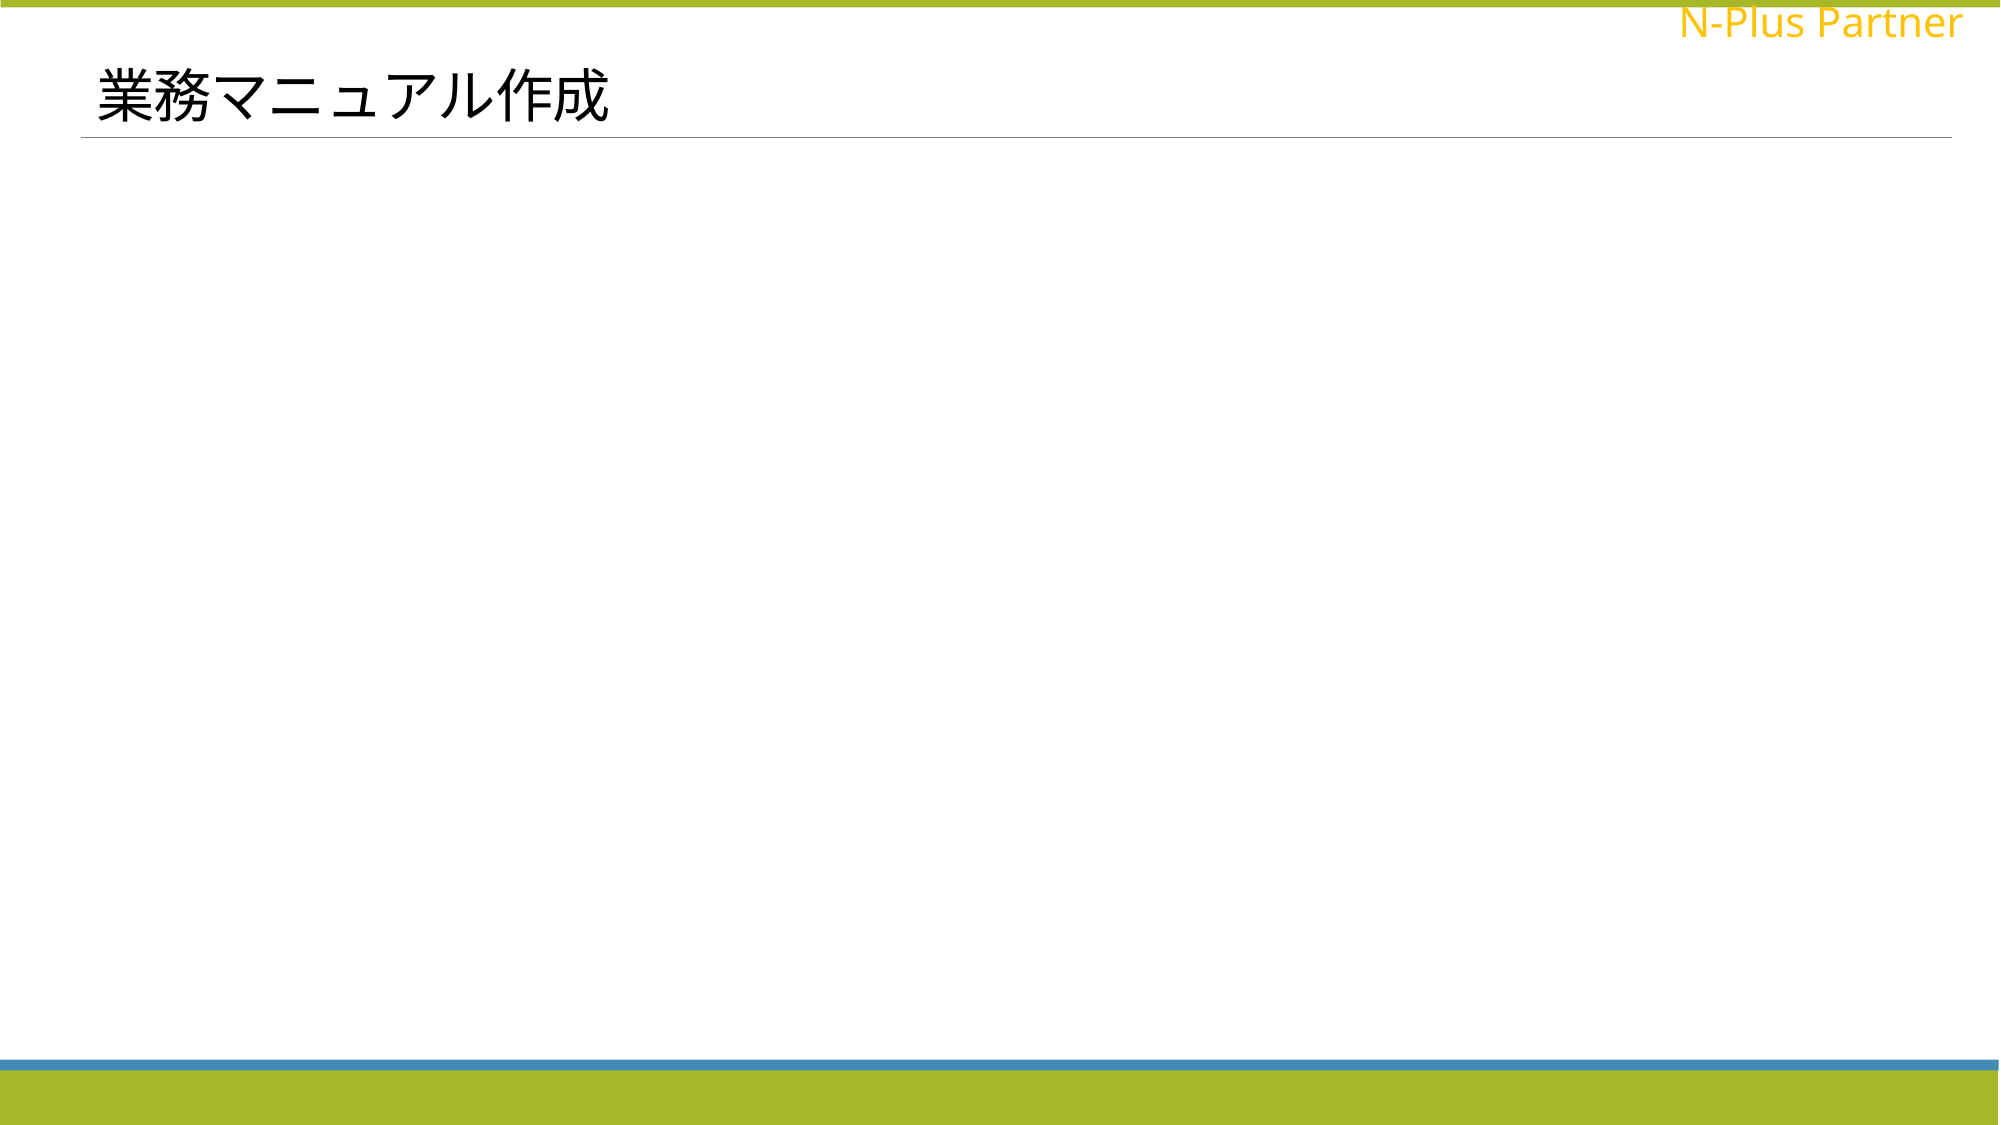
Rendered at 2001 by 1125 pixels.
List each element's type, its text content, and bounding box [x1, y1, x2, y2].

title 業務マニュアル作成 [81, 49, 1953, 138]
